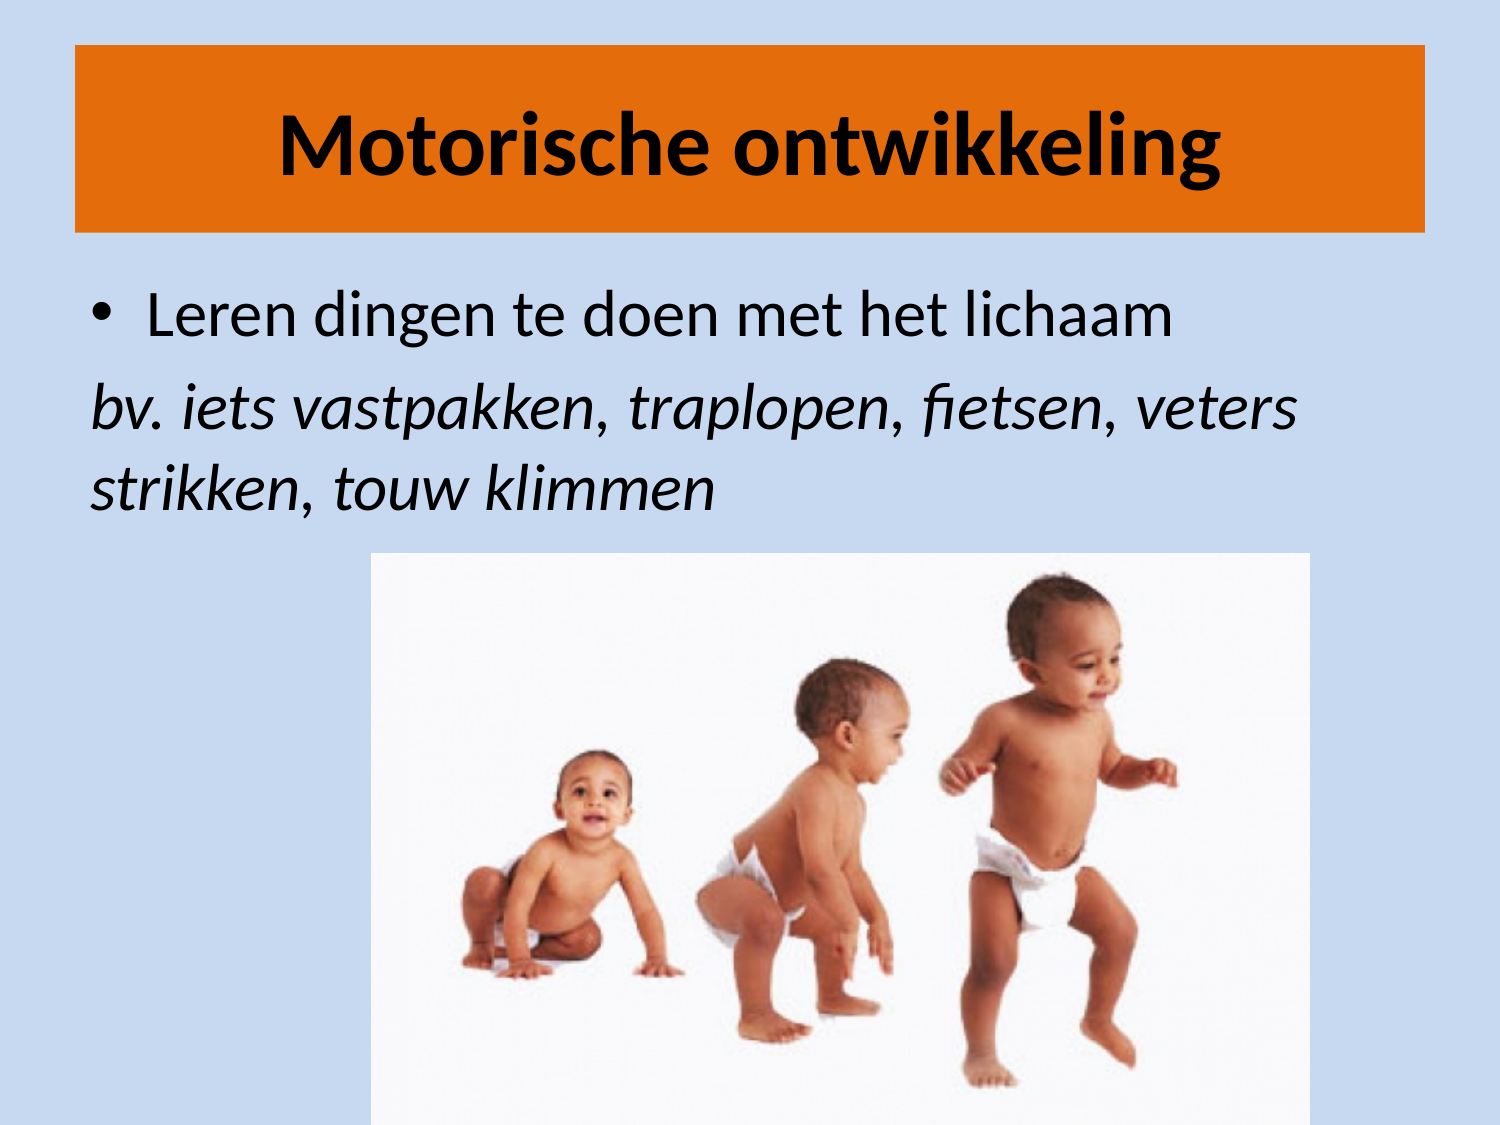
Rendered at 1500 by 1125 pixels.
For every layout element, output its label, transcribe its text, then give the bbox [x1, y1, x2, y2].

picture [371, 552, 1310, 1125]
title Motorische ontwikkeling [75, 45, 1425, 233]
list Leren dingen te doen met het lichaam bv. iets vastpakken, traplopen, fietsen, veters strikken, touw klimmen [75, 262, 1425, 1005]
